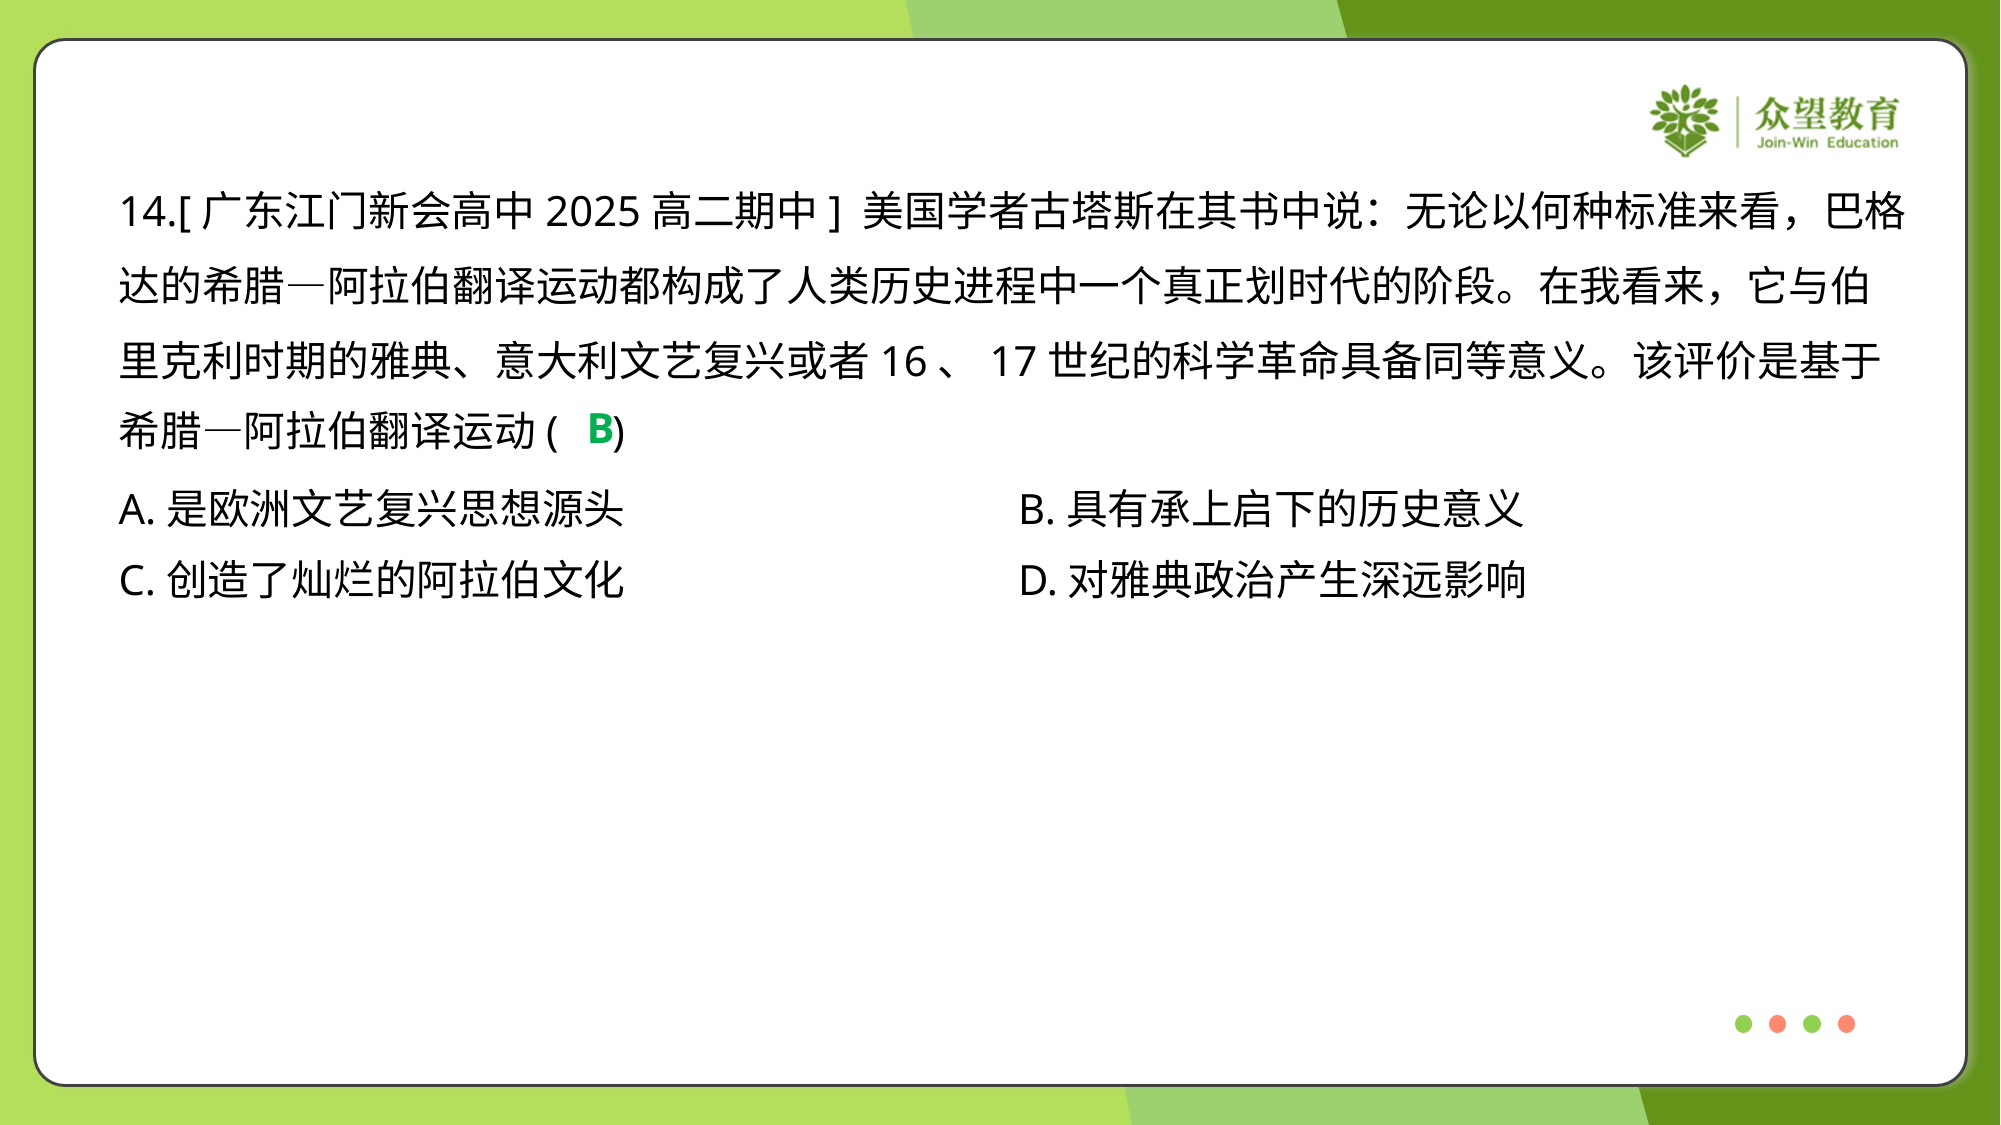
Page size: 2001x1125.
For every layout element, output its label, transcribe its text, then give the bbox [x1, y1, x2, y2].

picture [0, 0, 2000, 1125]
text_box 14.[广东江门新会高中2025高二期中] 美国学者古塔斯在其书中说：无论以何种标准来看，巴格 达的希腊—阿拉伯翻译运动都构成了人类历史进程中一个真正划时代的阶段。在我看来，它与伯 里克利时期的雅典、意大利文艺复兴或者16、17世纪的科学革命具备同等意义。该评价是基于 希腊—阿拉伯翻译运动( ) [118, 159, 1883, 448]
text_box A.是欧洲文艺复兴思想源头 B.具有承上启下的历史意义 C.创造了灿烂的阿拉伯文化 D.对雅典政治产生深远影响 [118, 457, 1883, 597]
text_box B [571, 381, 630, 446]
